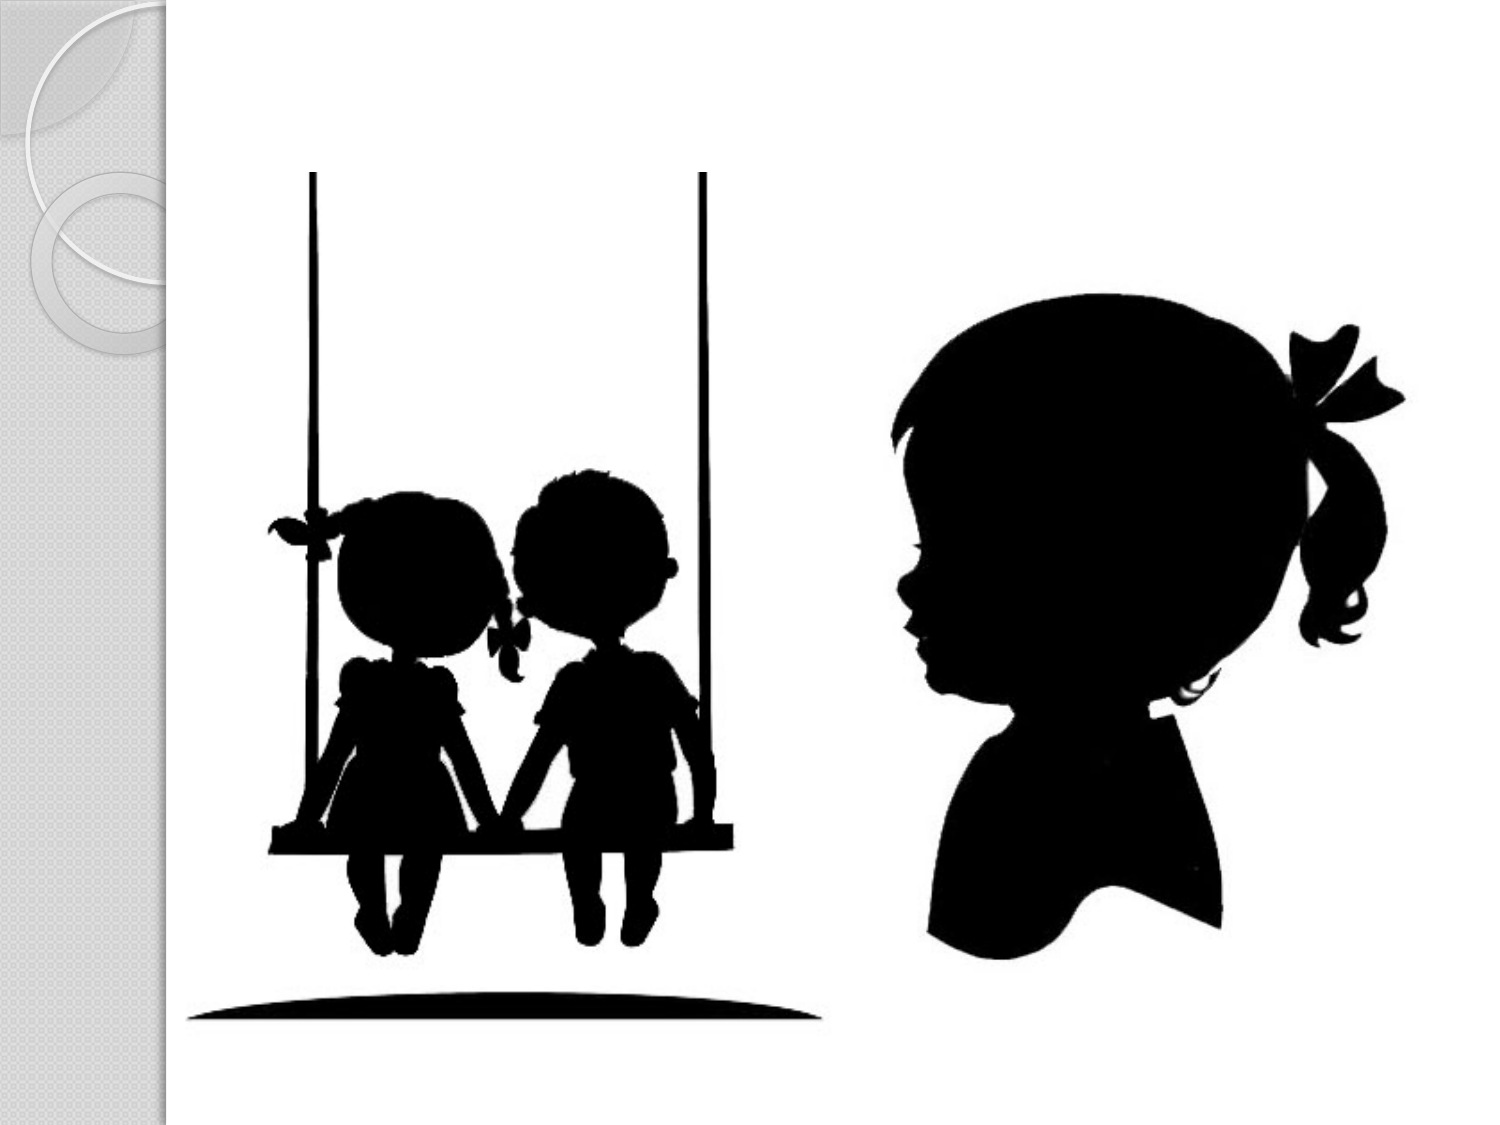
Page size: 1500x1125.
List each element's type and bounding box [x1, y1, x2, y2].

list [832, 184, 1431, 1016]
list [170, 172, 833, 1059]
